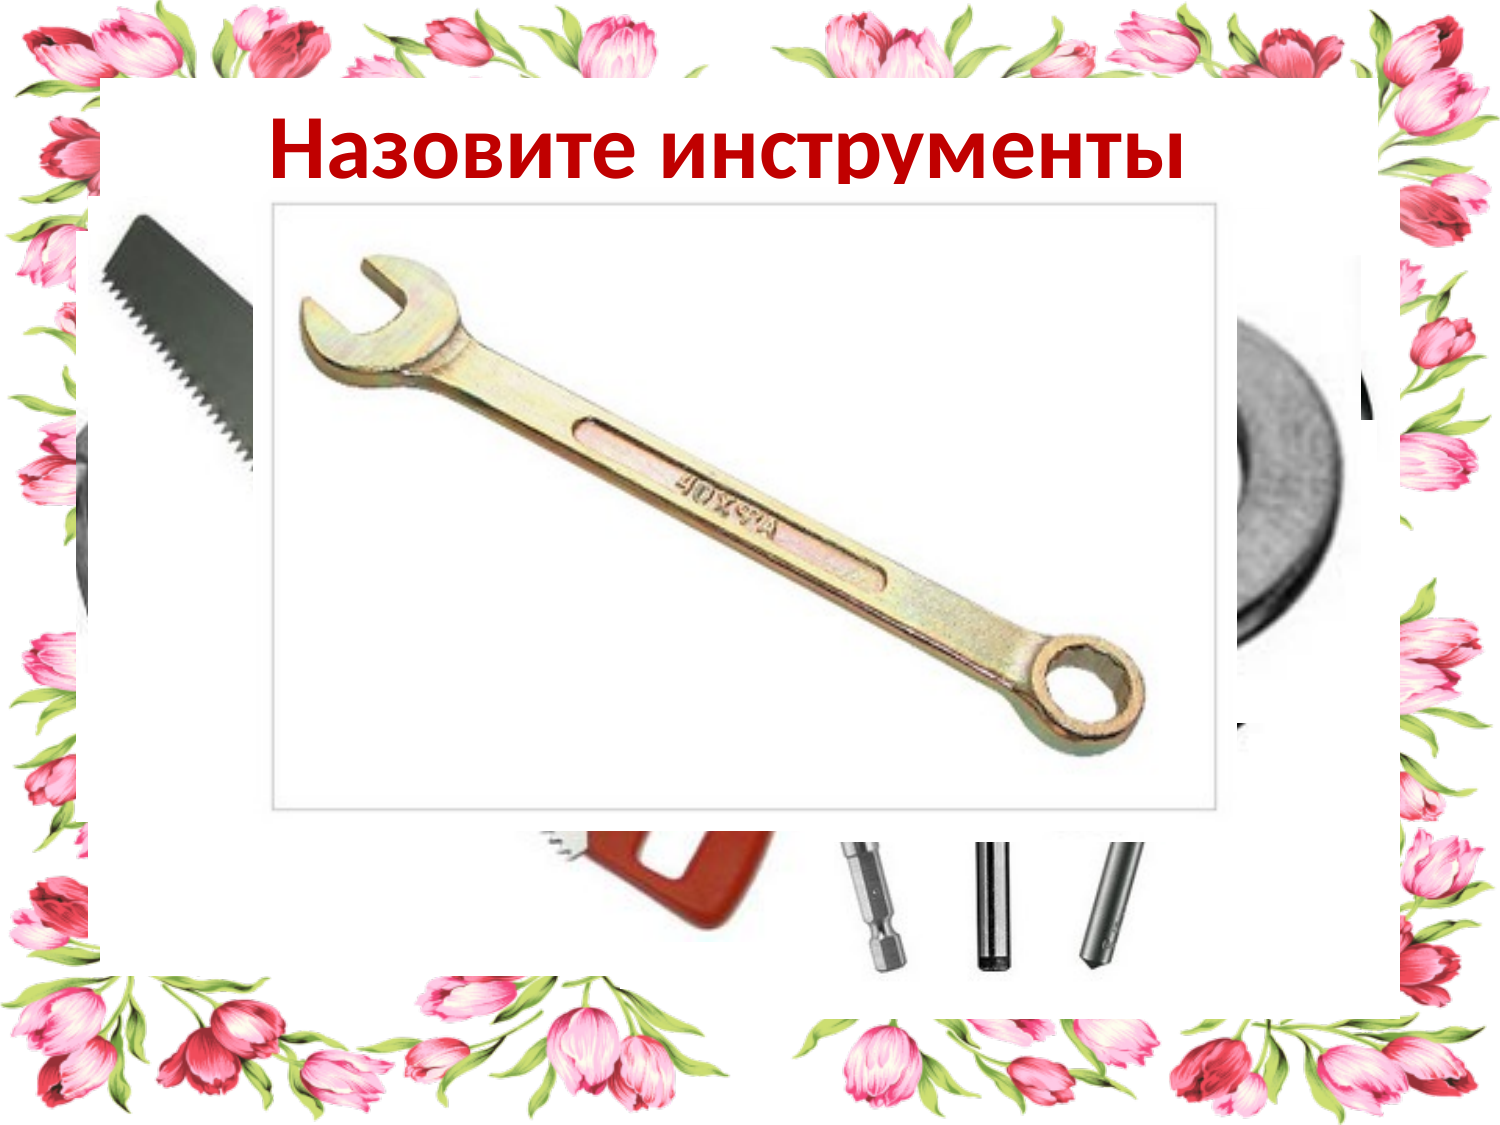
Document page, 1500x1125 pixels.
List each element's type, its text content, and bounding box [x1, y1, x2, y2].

text_box Назовите инструменты [100, 78, 1378, 194]
picture [0, 0, 1500, 1125]
